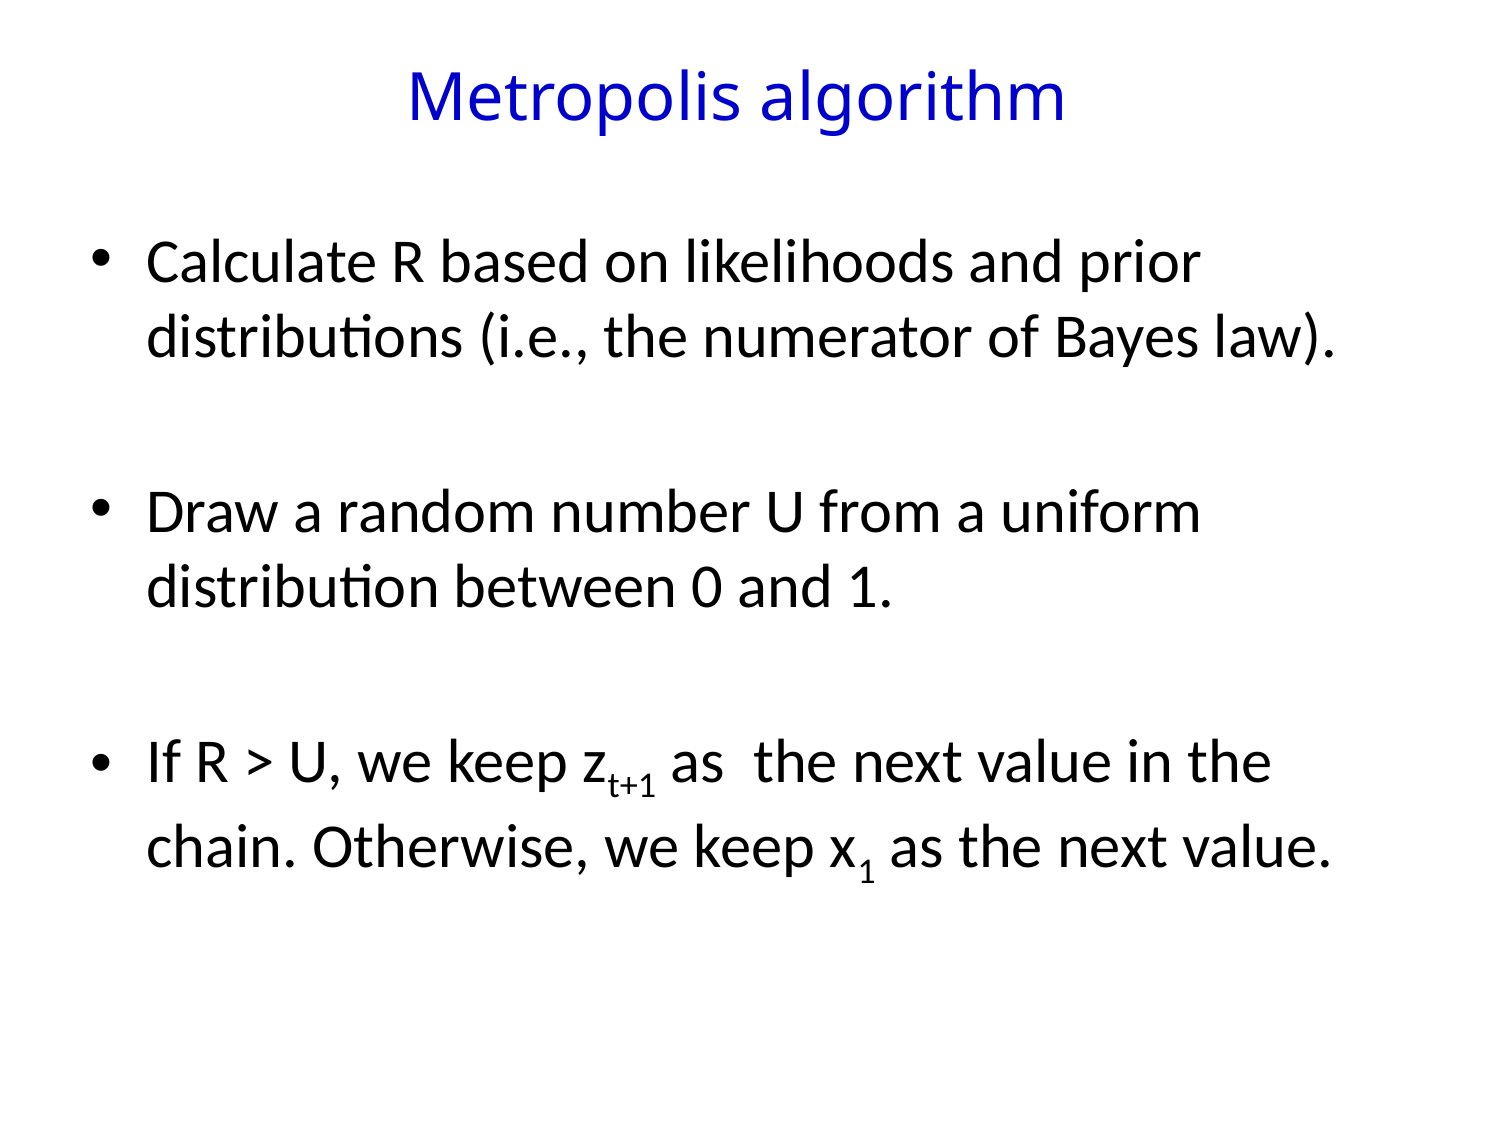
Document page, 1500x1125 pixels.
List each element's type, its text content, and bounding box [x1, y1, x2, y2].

list Calculate R based on likelihoods and prior distributions (i.e., the numerator of Bayes law). Draw a random number U from a uniform distribution between 0 and 1. If R > U, we keep zt+1 as the next value in the chain. Otherwise, we keep x1 as the next value. [75, 212, 1425, 955]
title Metropolis algorithm [62, 0, 1413, 188]
